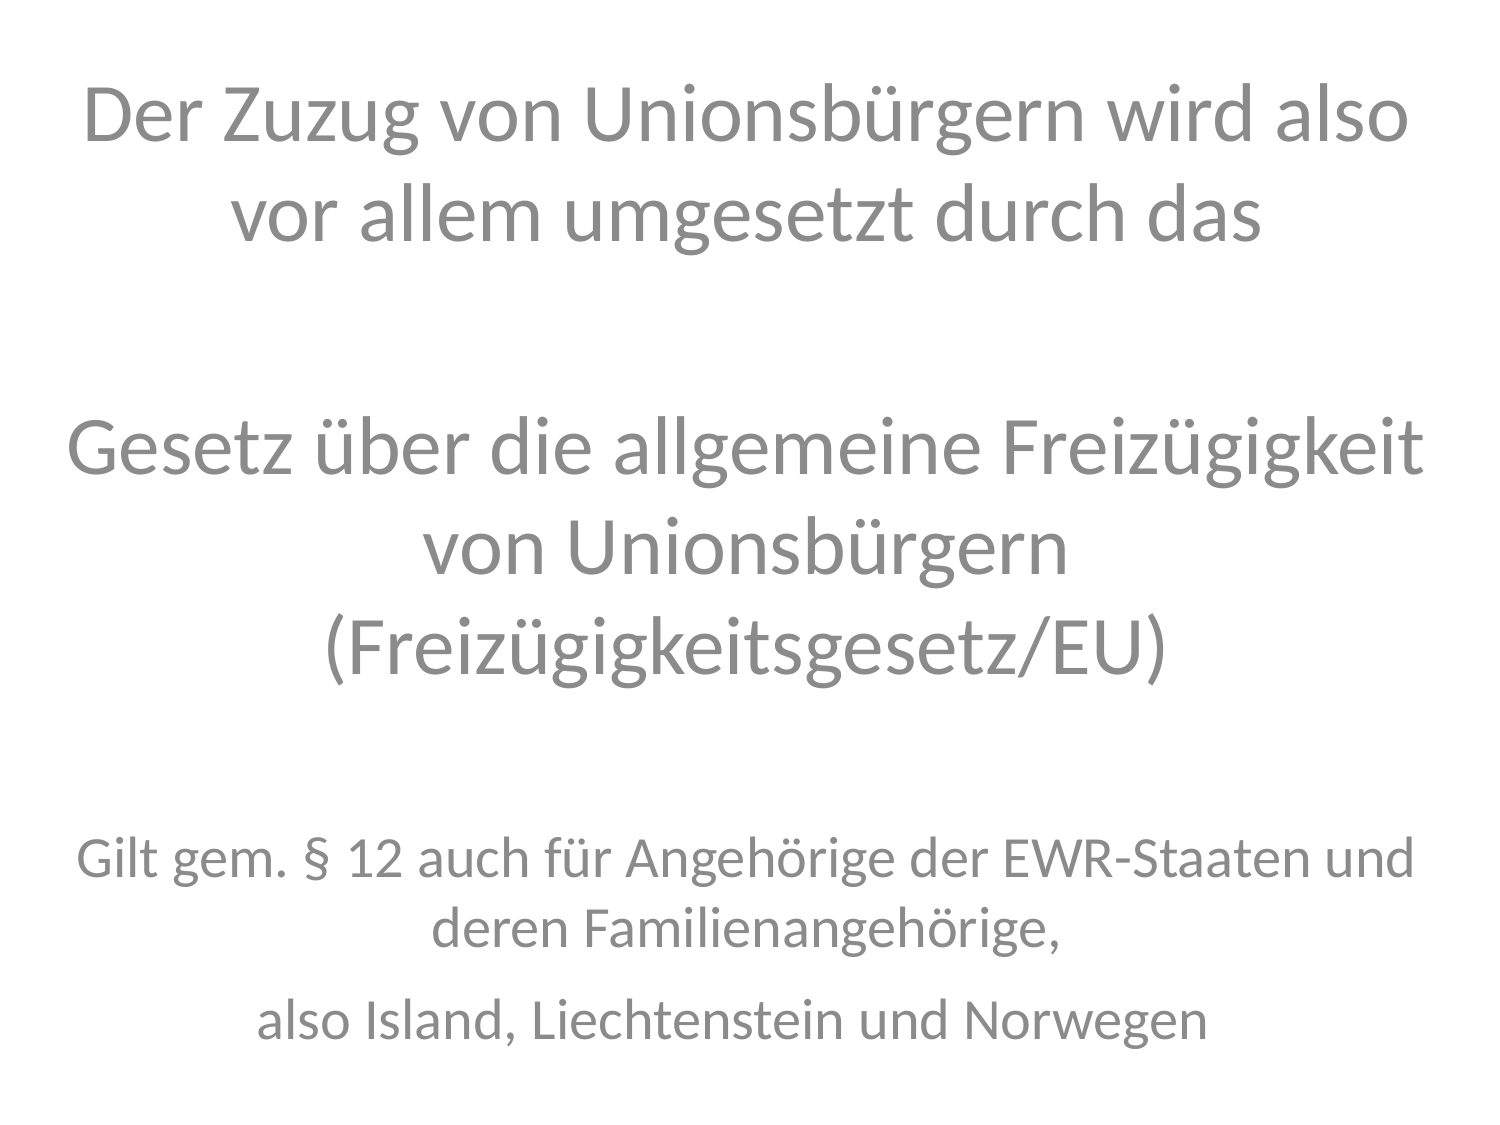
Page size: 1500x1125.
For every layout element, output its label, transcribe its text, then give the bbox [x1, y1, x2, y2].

subtitle Der Zuzug von Unionsbürgern wird also vor allem umgesetzt durch das Gesetz über die allgemeine Freizügigkeit von Unionsbürgern (Freizügigkeitsgesetz/EU) Gilt gem. § 12 auch für Angehörige der EWR-Staaten und deren Familienangehörige, also Island, Liechtenstein und Norwegen [48, 50, 1446, 1063]
